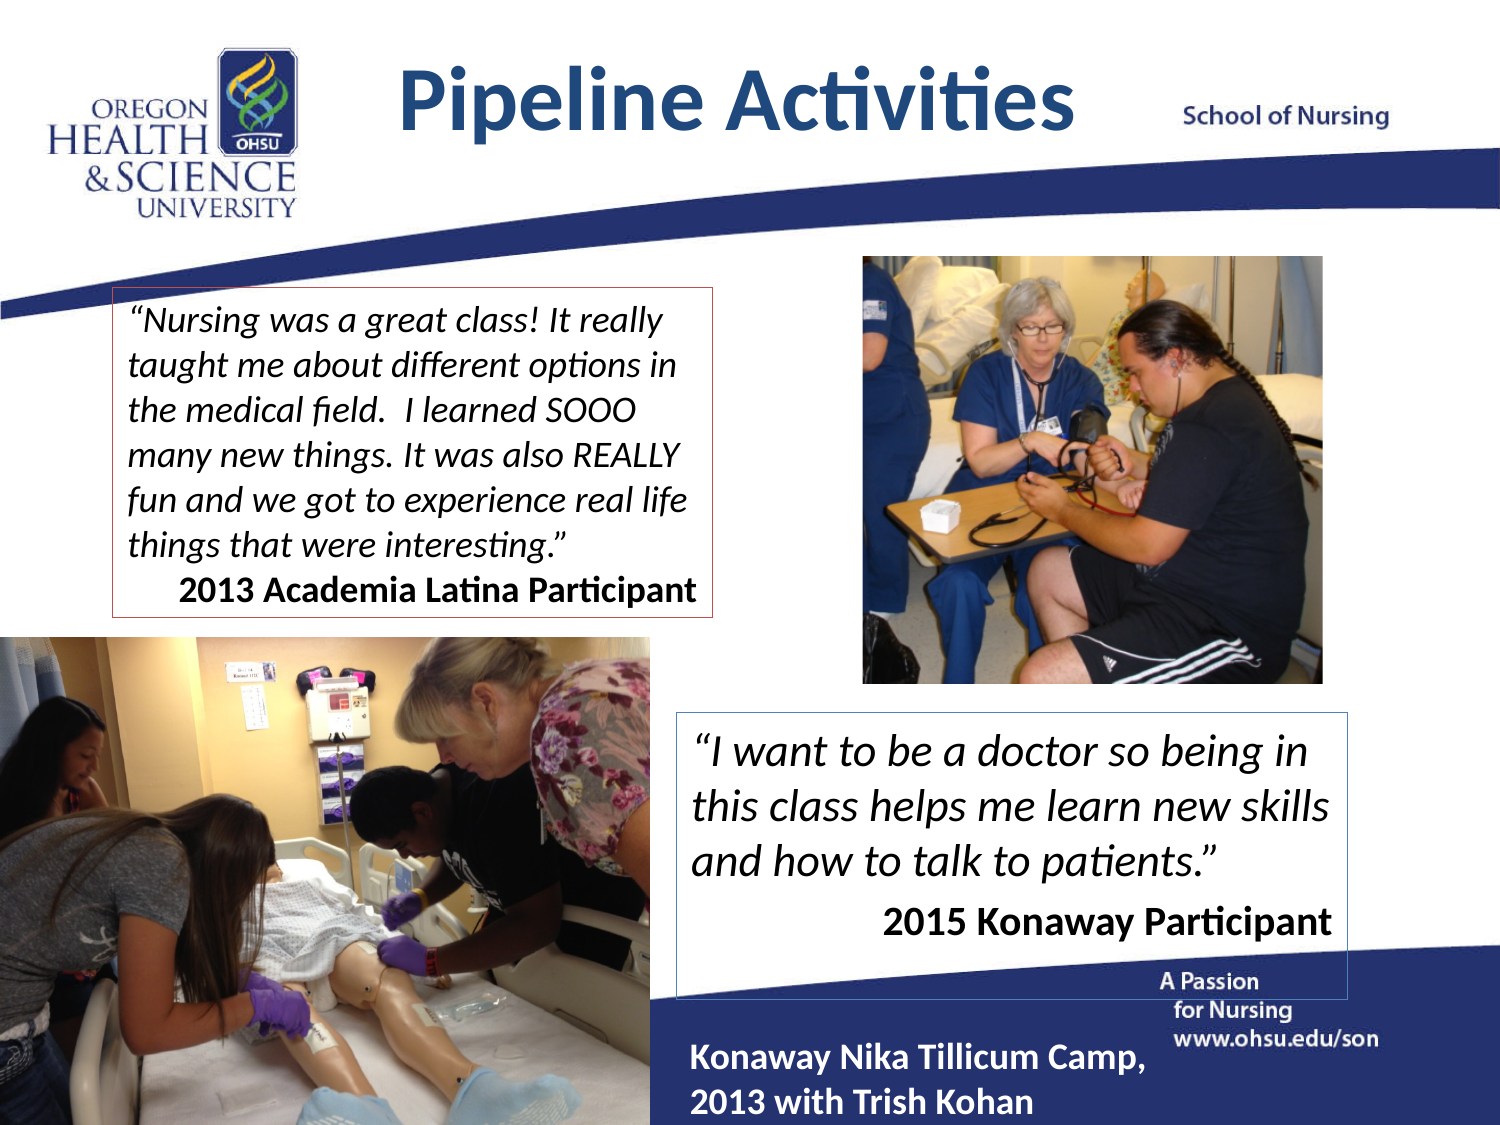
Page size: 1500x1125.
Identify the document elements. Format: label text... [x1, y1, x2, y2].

text_box “Nursing was a great class! It really taught me about different options in the medical field. I learned SOOO many new things. It was also REALLY fun and we got to experience real life things that were interesting.” 2013 Academia Latina Participant [112, 287, 713, 618]
text_box Konaway Nika Tillicum Camp, 2013 with Trish Kohan [675, 1024, 1175, 1125]
title Pipeline Activities [62, 0, 1413, 188]
picture [0, 0, 1500, 1125]
list “I want to be a doctor so being in this class helps me learn new skills and how to talk to patients.” 2015 Konaway Participant [676, 712, 1348, 1000]
